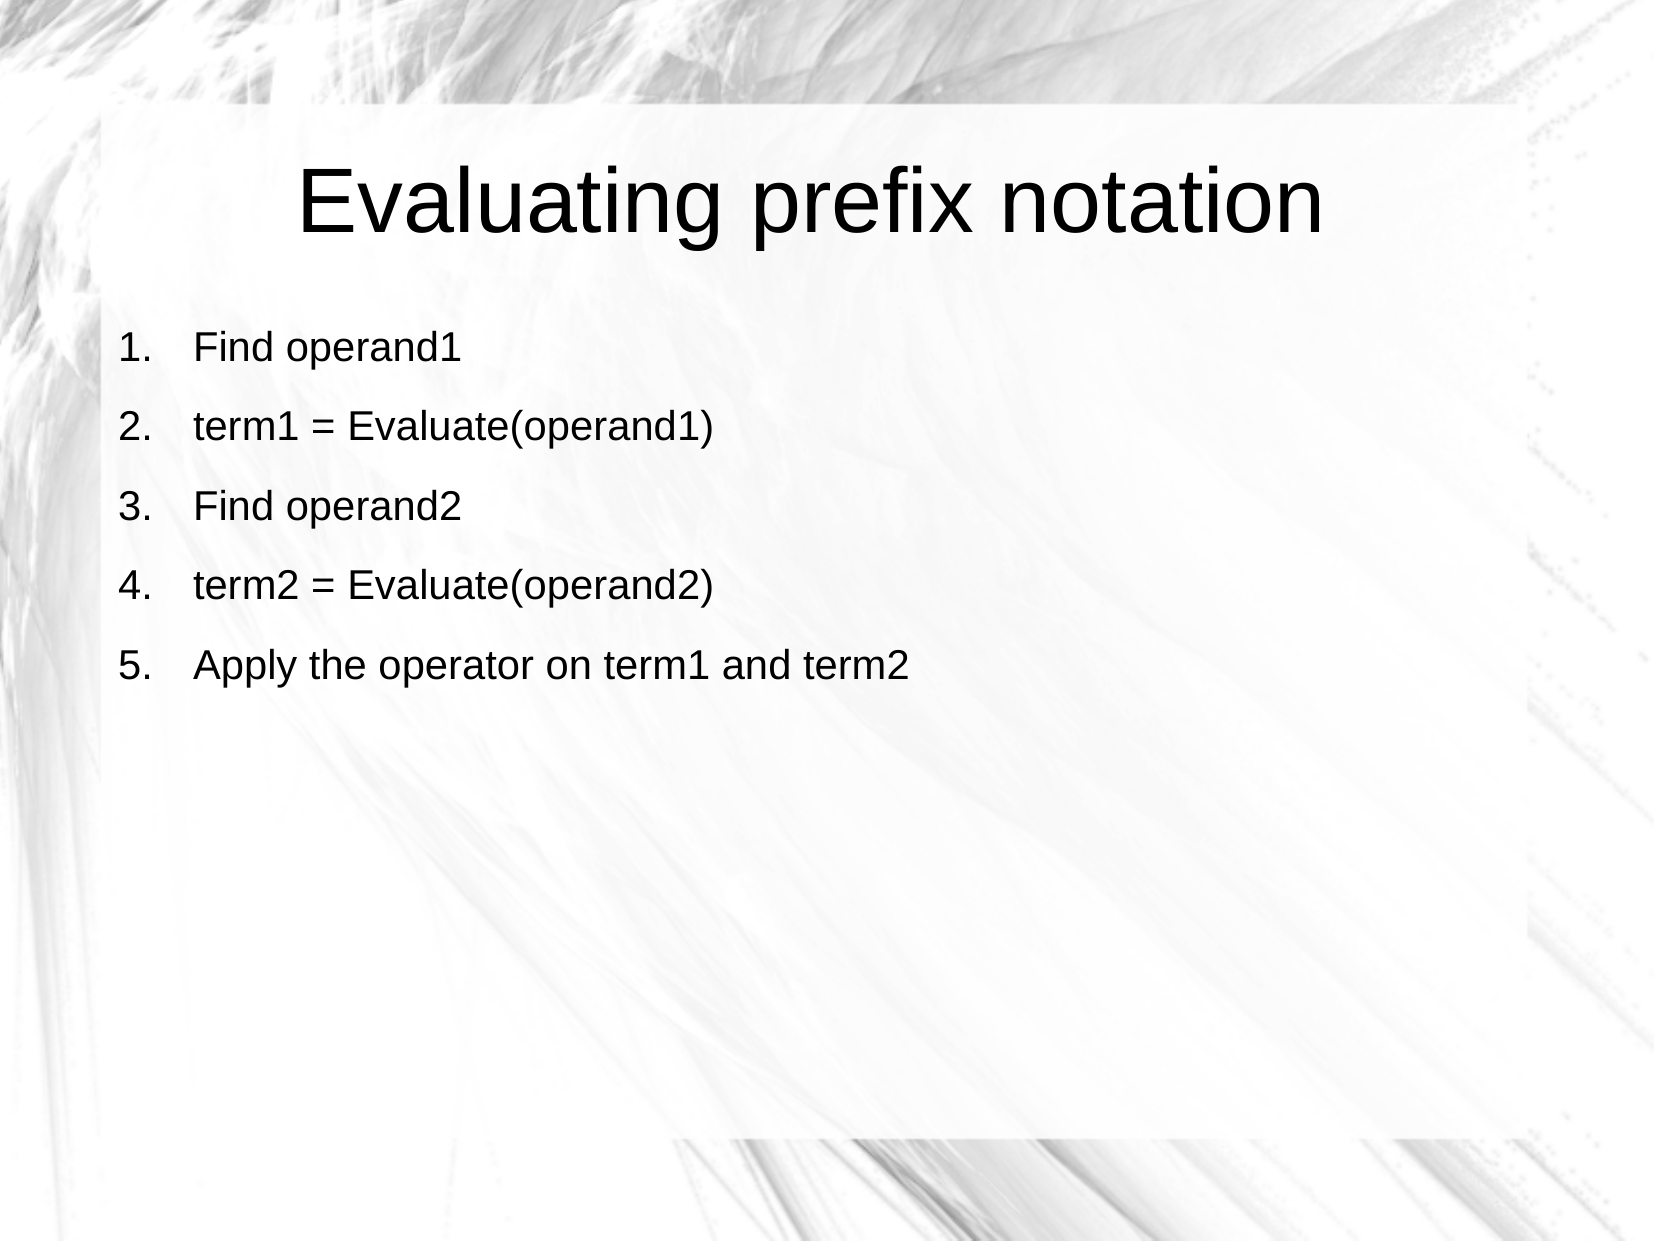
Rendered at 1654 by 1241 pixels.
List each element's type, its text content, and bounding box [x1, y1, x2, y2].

picture [0, 0, 1654, 1241]
list Find operand1 term1 = Evaluate(operand1) Find operand2 term2 = Evaluate(operand2) Apply the operator on term1 and term2 [118, 319, 1571, 1102]
title Evaluating prefix notation [118, 112, 1506, 281]
